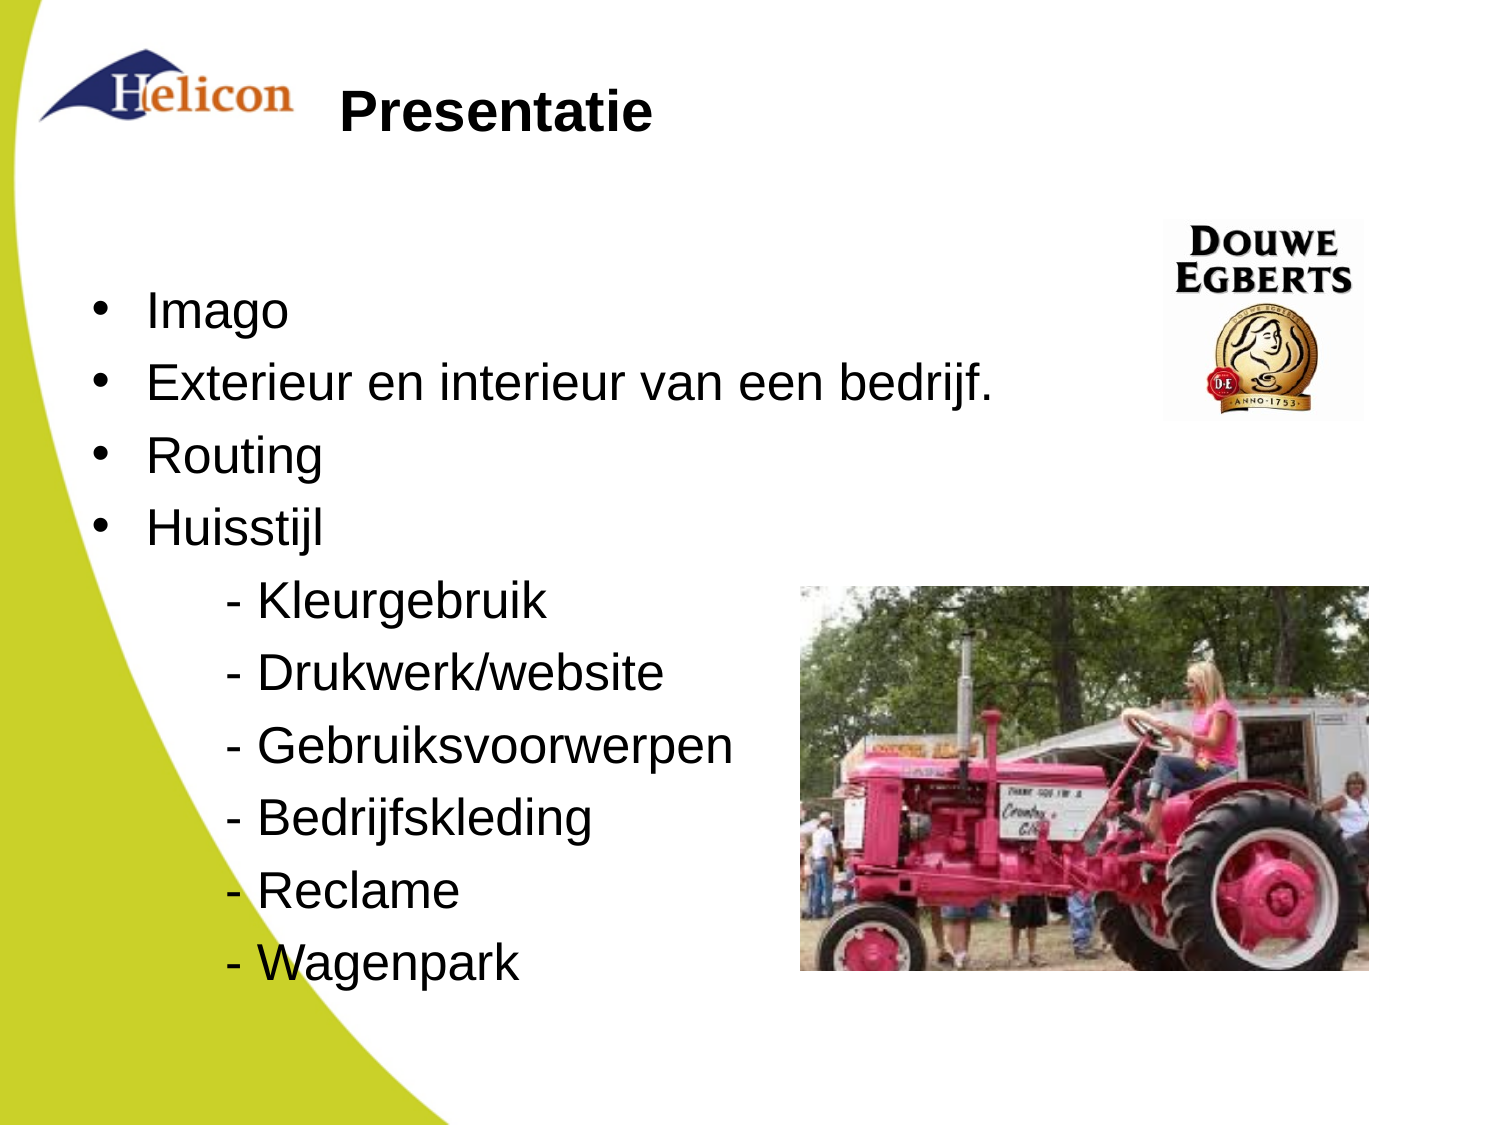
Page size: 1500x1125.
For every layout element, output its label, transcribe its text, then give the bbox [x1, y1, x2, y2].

title Presentatie [324, 54, 1415, 161]
list Imago Exterieur en interieur van een bedrijf. Routing Huisstijl - Kleurgebruik - Drukwerk/website - Gebruiksvoorwerpen - Bedrijfskleding - Reclame - Wagenpark [76, 196, 1425, 1005]
picture [0, 0, 1500, 1125]
